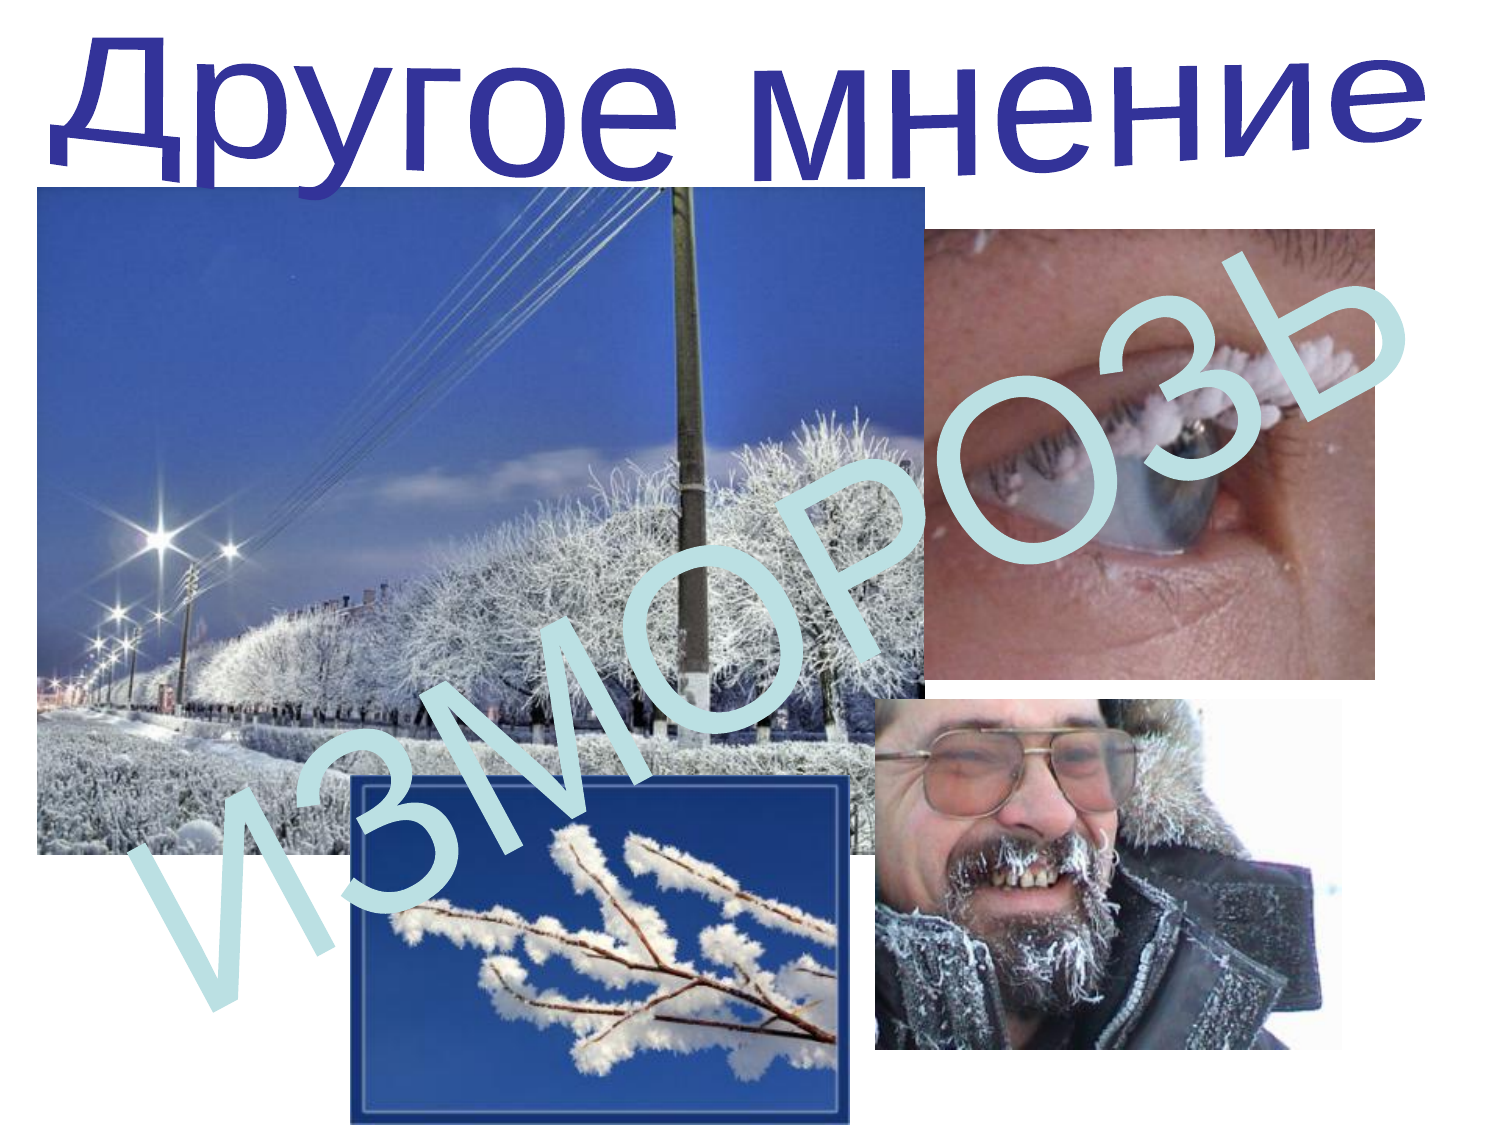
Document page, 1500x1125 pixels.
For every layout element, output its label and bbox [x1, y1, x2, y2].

picture [37, 187, 1376, 1125]
